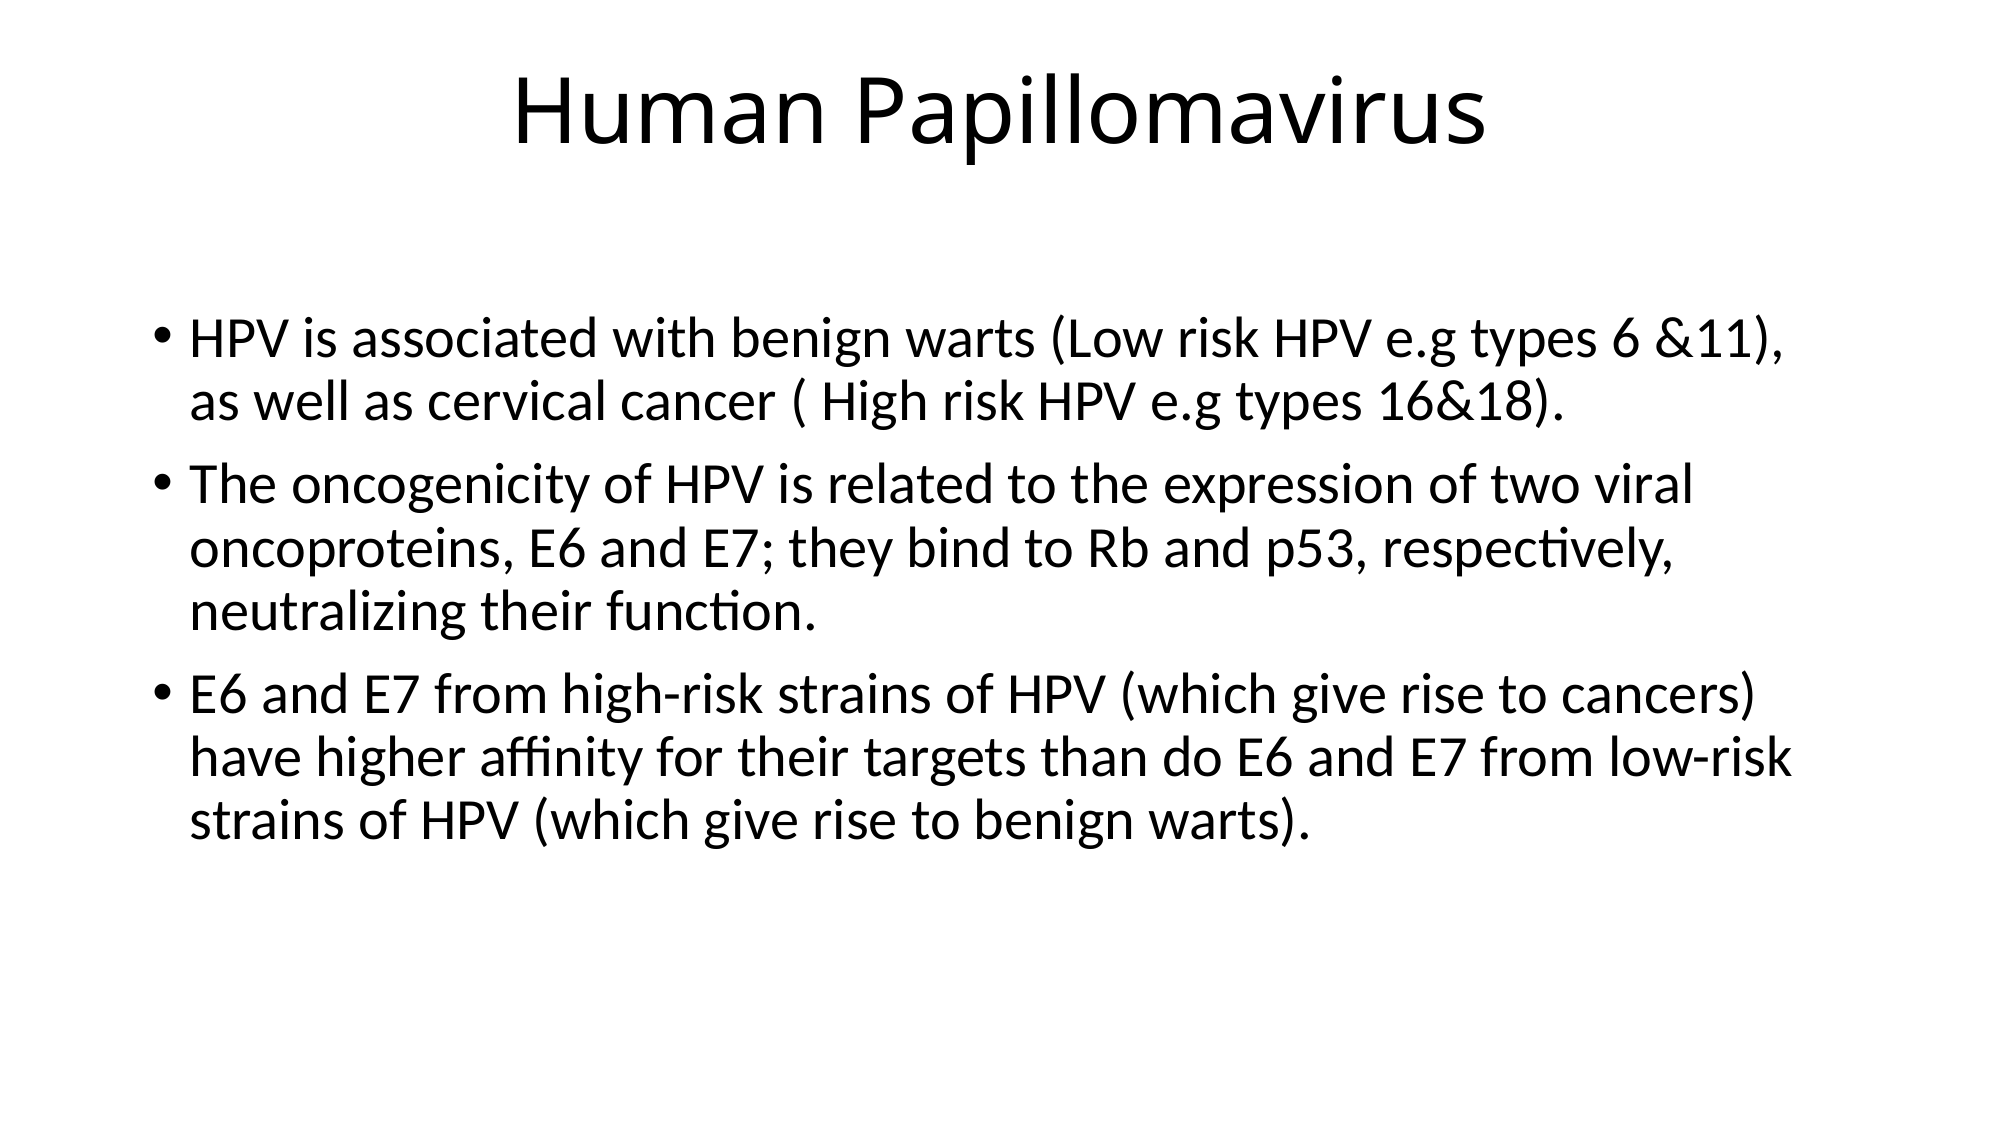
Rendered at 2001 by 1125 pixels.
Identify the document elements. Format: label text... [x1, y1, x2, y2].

list HPV is associated with benign warts (Low risk HPV e.g types 6 &11), as well as cervical cancer ( High risk HPV e.g types 16&18). The oncogenicity of HPV is related to the expression of two viral oncoproteins, E6 and E7; they bind to Rb and p53, respectively, neutralizing their function. E6 and E7 from high-risk strains of HPV (which give rise to cancers) have higher affinity for their targets than do E6 and E7 from low-risk strains of HPV (which give rise to benign warts). [137, 299, 1863, 1014]
title Human Papillomavirus [137, 59, 1863, 278]
